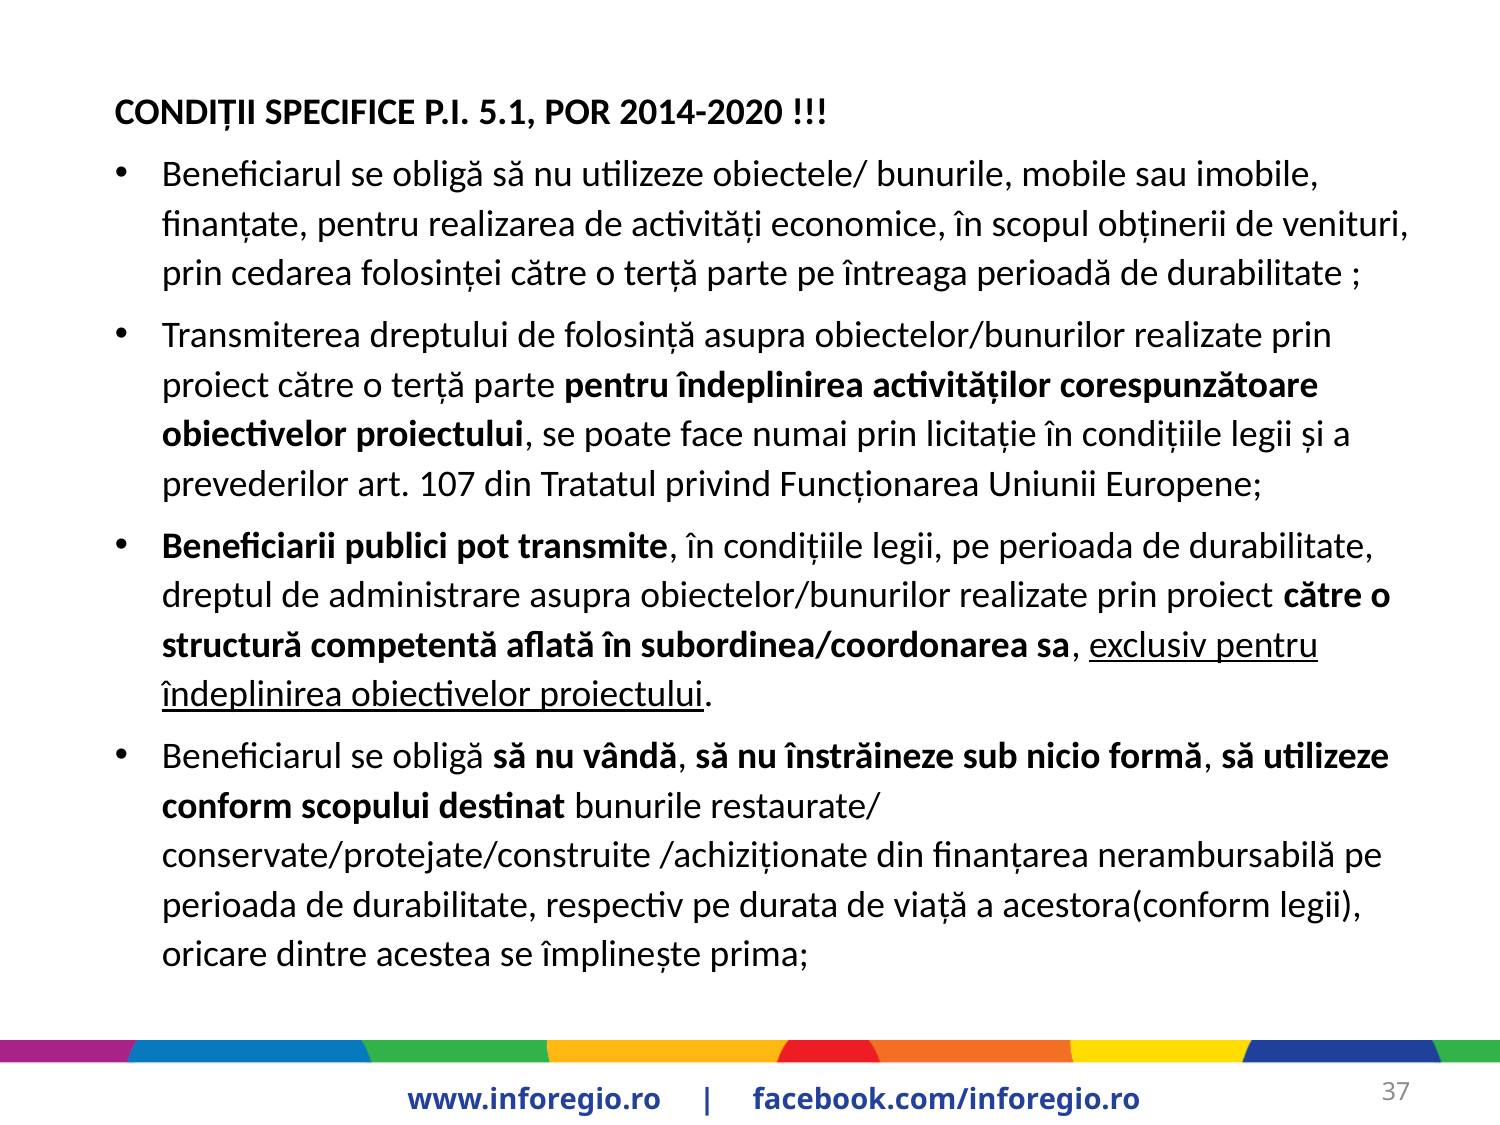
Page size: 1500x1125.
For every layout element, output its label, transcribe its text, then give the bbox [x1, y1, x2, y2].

slide_number 37 [1156, 1075, 1426, 1122]
text_box CONDIȚII SPECIFICE P.I. 5.1, POR 2014-2020 !!! Beneficiarul se obligă să nu utilizeze obiectele/ bunurile, mobile sau imobile, finanţate, pentru realizarea de activităţi economice, în scopul obţinerii de venituri, prin cedarea folosinţei către o terţă parte pe întreaga perioadă de durabilitate ; Transmiterea dreptului de folosință asupra obiectelor/bunurilor realizate prin proiect către o terță parte pentru îndeplinirea activităților corespunzătoare obiectivelor proiectului, se poate face numai prin licitaţie în condiţiile legii şi a prevederilor art. 107 din Tratatul privind Funcționarea Uniunii Europene; Beneficiarii publici pot transmite, în condiţiile legii, pe perioada de durabilitate, dreptul de administrare asupra obiectelor/bunurilor realizate prin proiect către o structură competentă aflată în subordinea/coordonarea sa, exclusiv pentru îndeplinirea obiectivelor proiectului. Beneficiarul se obligă să nu vândă, să nu înstrăineze sub nicio formă, să utilizeze conform scopului destinat bunurile restaurate/ conservate/protejate/construite /achiziţionate din finanţarea nerambursabilă pe perioada de durabilitate, respectiv pe durata de viaţă a acestora(conform legii), oricare dintre acestea se împlineşte prima; [100, 66, 1426, 982]
text_box www.inforegio.ro | facebook.com/inforegio.ro [392, 1075, 1156, 1123]
picture [0, 1040, 1500, 1066]
